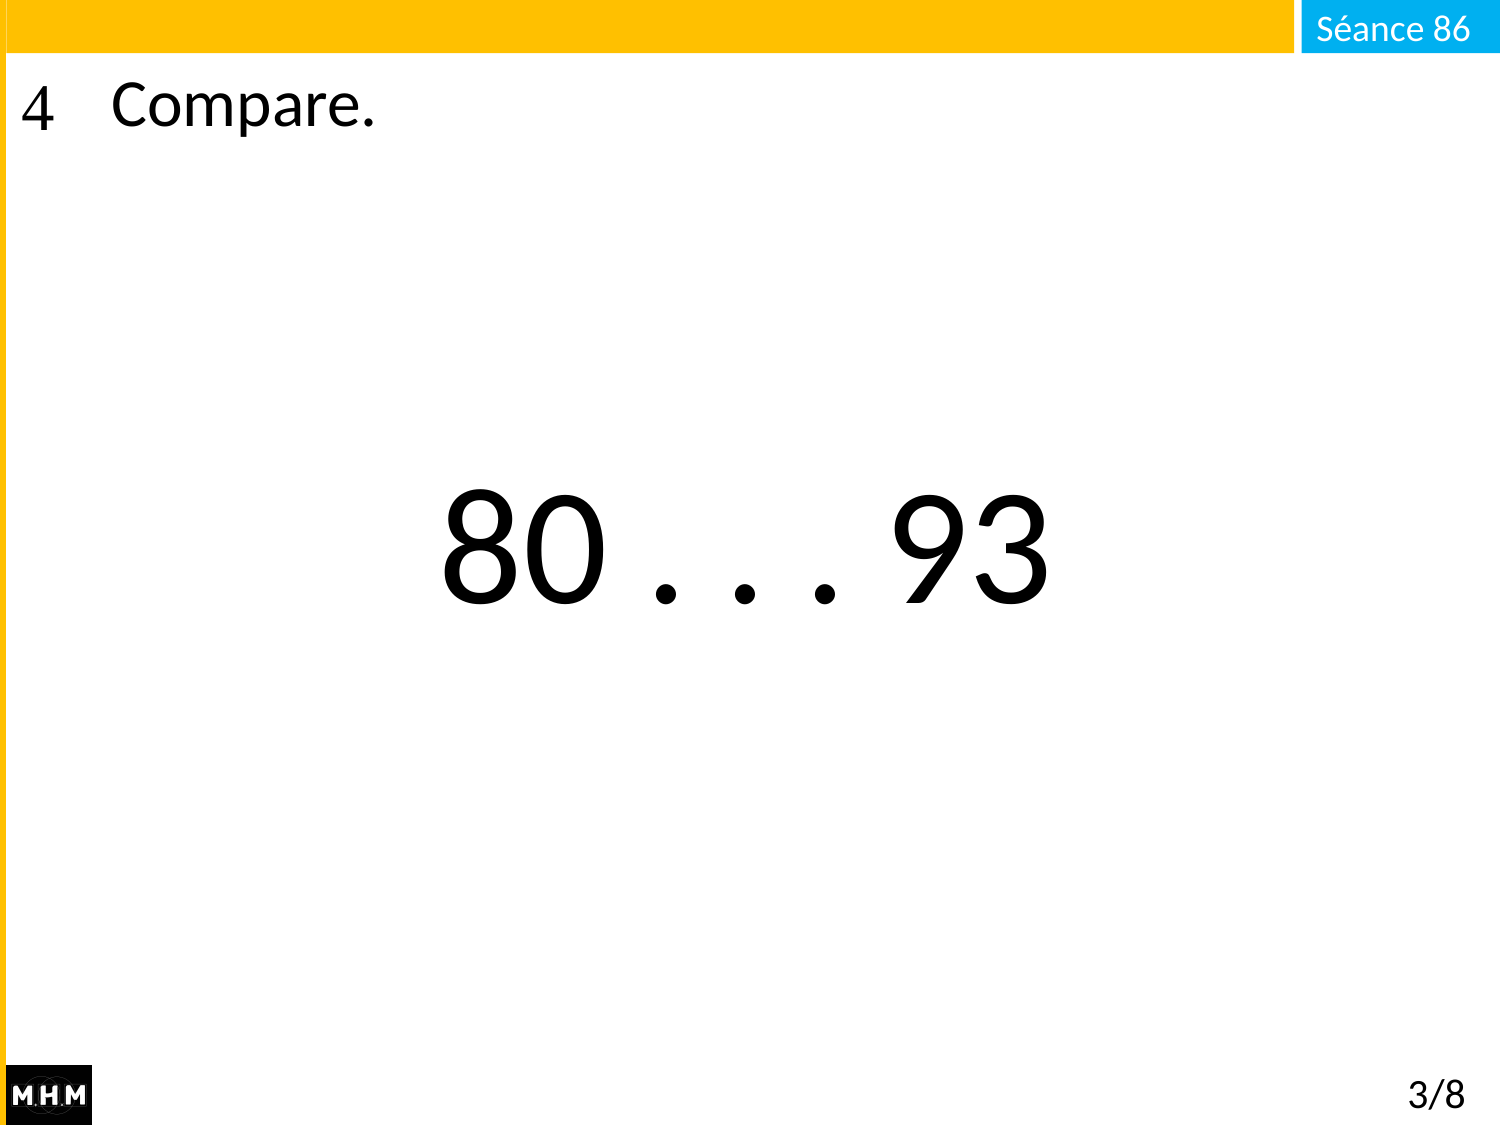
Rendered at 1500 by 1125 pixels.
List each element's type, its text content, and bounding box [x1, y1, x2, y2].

title Compare. [96, 60, 1391, 149]
list 3/8 [1373, 1064, 1500, 1125]
text_box 80 . . . 93 [424, 429, 1101, 645]
picture [6, 1065, 92, 1125]
